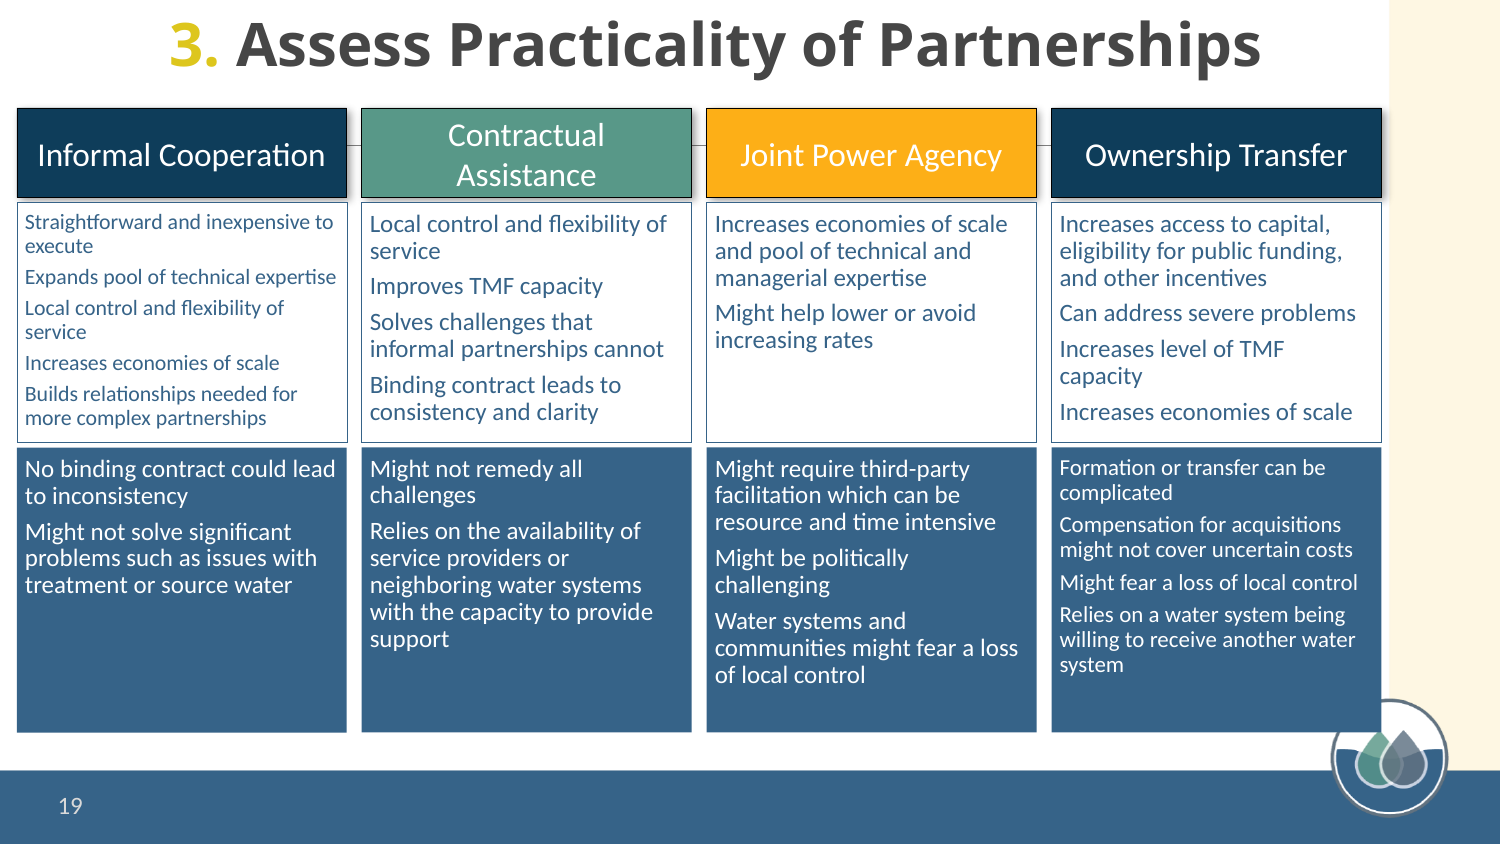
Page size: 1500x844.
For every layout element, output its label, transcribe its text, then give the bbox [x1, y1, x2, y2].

text_box Might require third-party facilitation which can be resource and time intensive Might be politically challenging Water systems and communities might fear a loss of local control [706, 447, 1037, 733]
text_box Straightforward and inexpensive to execute Expands pool of technical expertise Local control and flexibility of service Increases economies of scale Builds relationships needed for more complex partnerships [16, 202, 348, 444]
slide_number 19 [16, 782, 124, 828]
title 3. Assess Practicality of Partnerships [154, 0, 1377, 87]
picture [0, 0, 1500, 844]
text_box Informal Cooperation [16, 107, 348, 199]
text_box Contractual Assistance [361, 107, 693, 199]
text_box Might not remedy all challenges Relies on the availability of service providers or neighboring water systems with the capacity to provide support [361, 447, 692, 733]
text_box Increases economies of scale and pool of technical and managerial expertise Might help lower or avoid increasing rates [706, 202, 1038, 444]
text_box Increases access to capital, eligibility for public funding, and other incentives Can address severe problems Increases level of TMF capacity Increases economies of scale [1051, 202, 1383, 444]
text_box Joint Power Agency [706, 107, 1038, 199]
text_box No binding contract could lead to inconsistency Might not solve significant problems such as issues with treatment or source water [16, 447, 347, 733]
text_box Ownership Transfer [1051, 107, 1383, 199]
text_box Formation or transfer can be complicated Compensation for acquisitions might not cover uncertain costs Might fear a loss of local control Relies on a water system being willing to receive another water system [1051, 447, 1382, 733]
text_box Local control and flexibility of service Improves TMF capacity Solves challenges that informal partnerships cannot Binding contract leads to consistency and clarity [361, 202, 693, 444]
